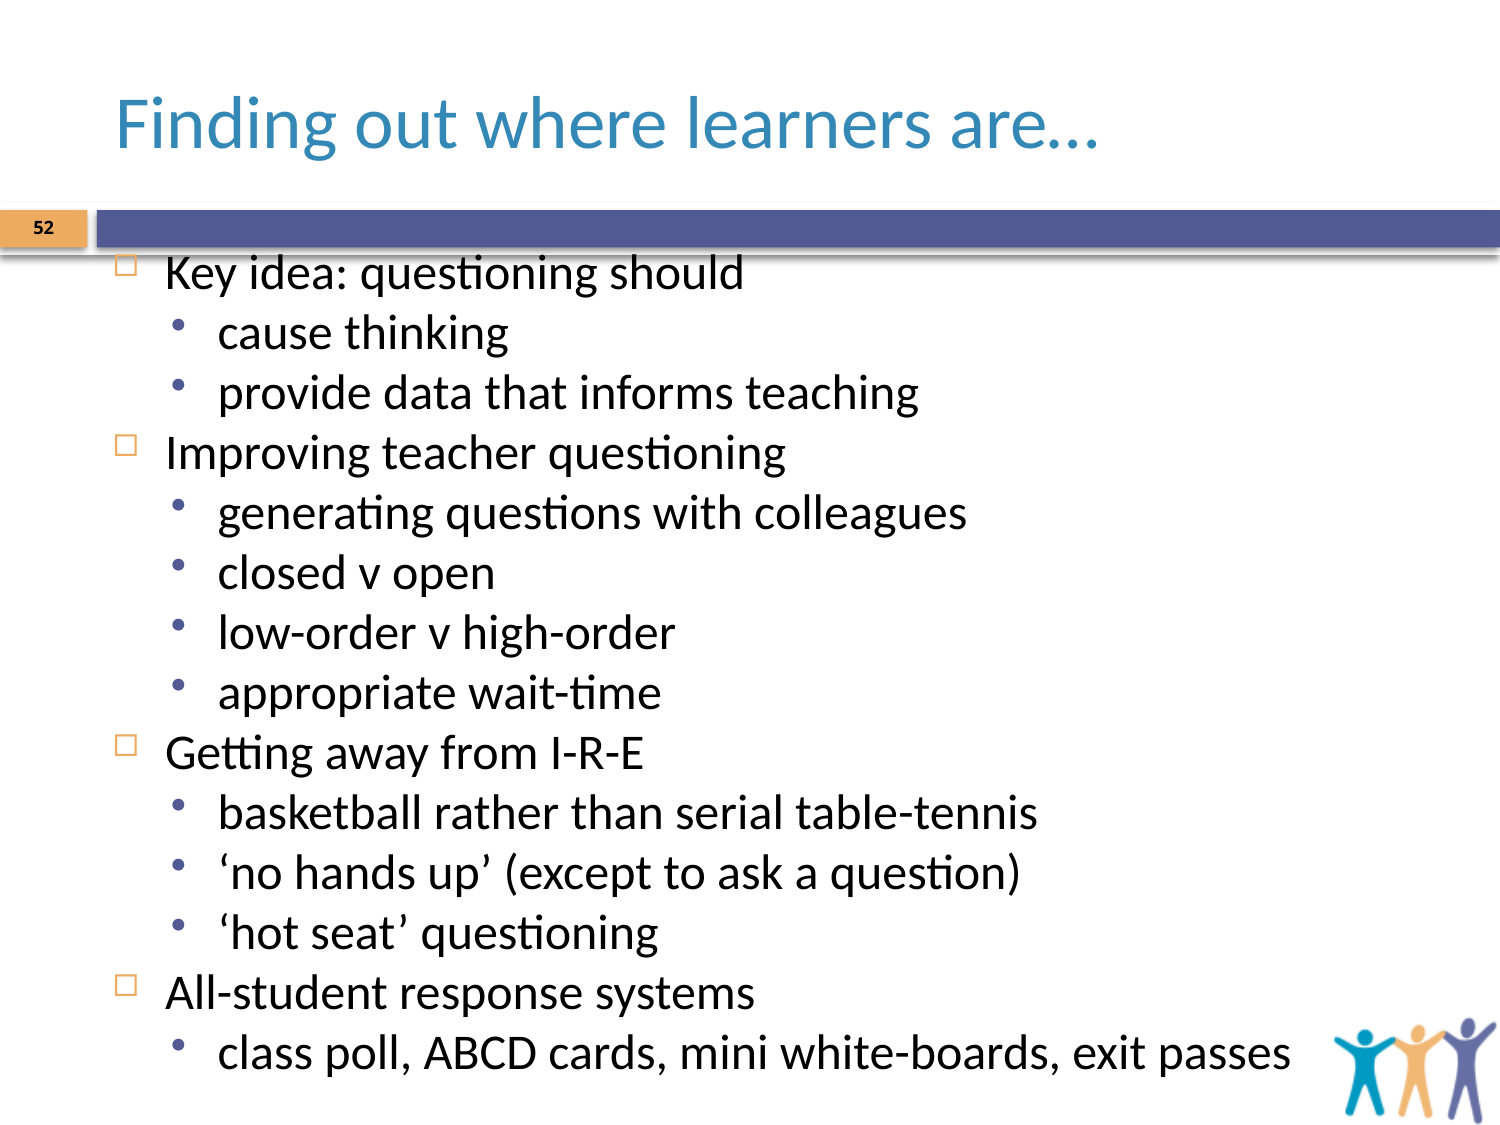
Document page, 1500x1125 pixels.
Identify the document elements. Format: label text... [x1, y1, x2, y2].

slide_number 52 [0, 208, 88, 249]
title Finding out where learners are… [100, 37, 1438, 200]
list Key idea: questioning should cause thinking provide data that informs teaching Improving teacher questioning generating questions with colleagues closed v open low-order v high-order appropriate wait-time Getting away from I-R-E basketball rather than serial table-tennis ‘no hands up’ (except to ask a question) ‘hot seat’ questioning All-student response systems class poll, ABCD cards, mini white-boards, exit passes [97, 232, 1436, 1095]
